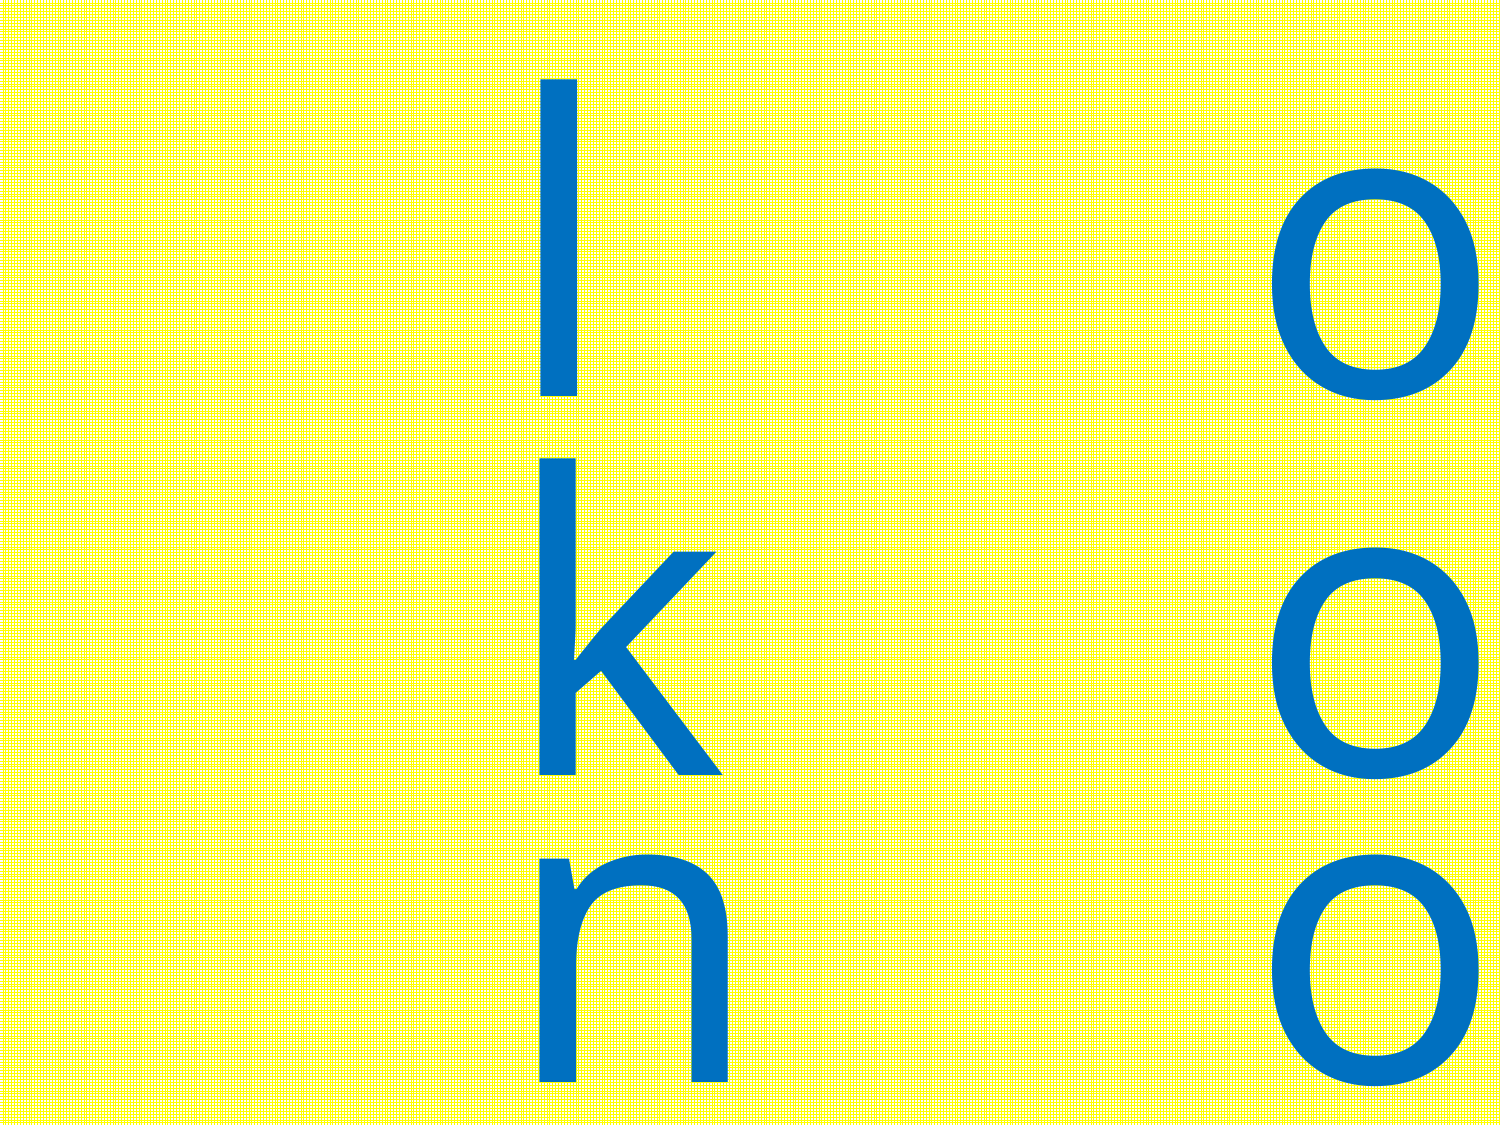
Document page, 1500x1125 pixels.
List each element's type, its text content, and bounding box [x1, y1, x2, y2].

text_box o [1234, 135, 1341, 324]
text_box n [490, 822, 597, 1010]
title l [490, 135, 597, 324]
text_box o [1234, 515, 1341, 703]
text_box k [490, 515, 597, 703]
text_box o [1234, 822, 1341, 1010]
